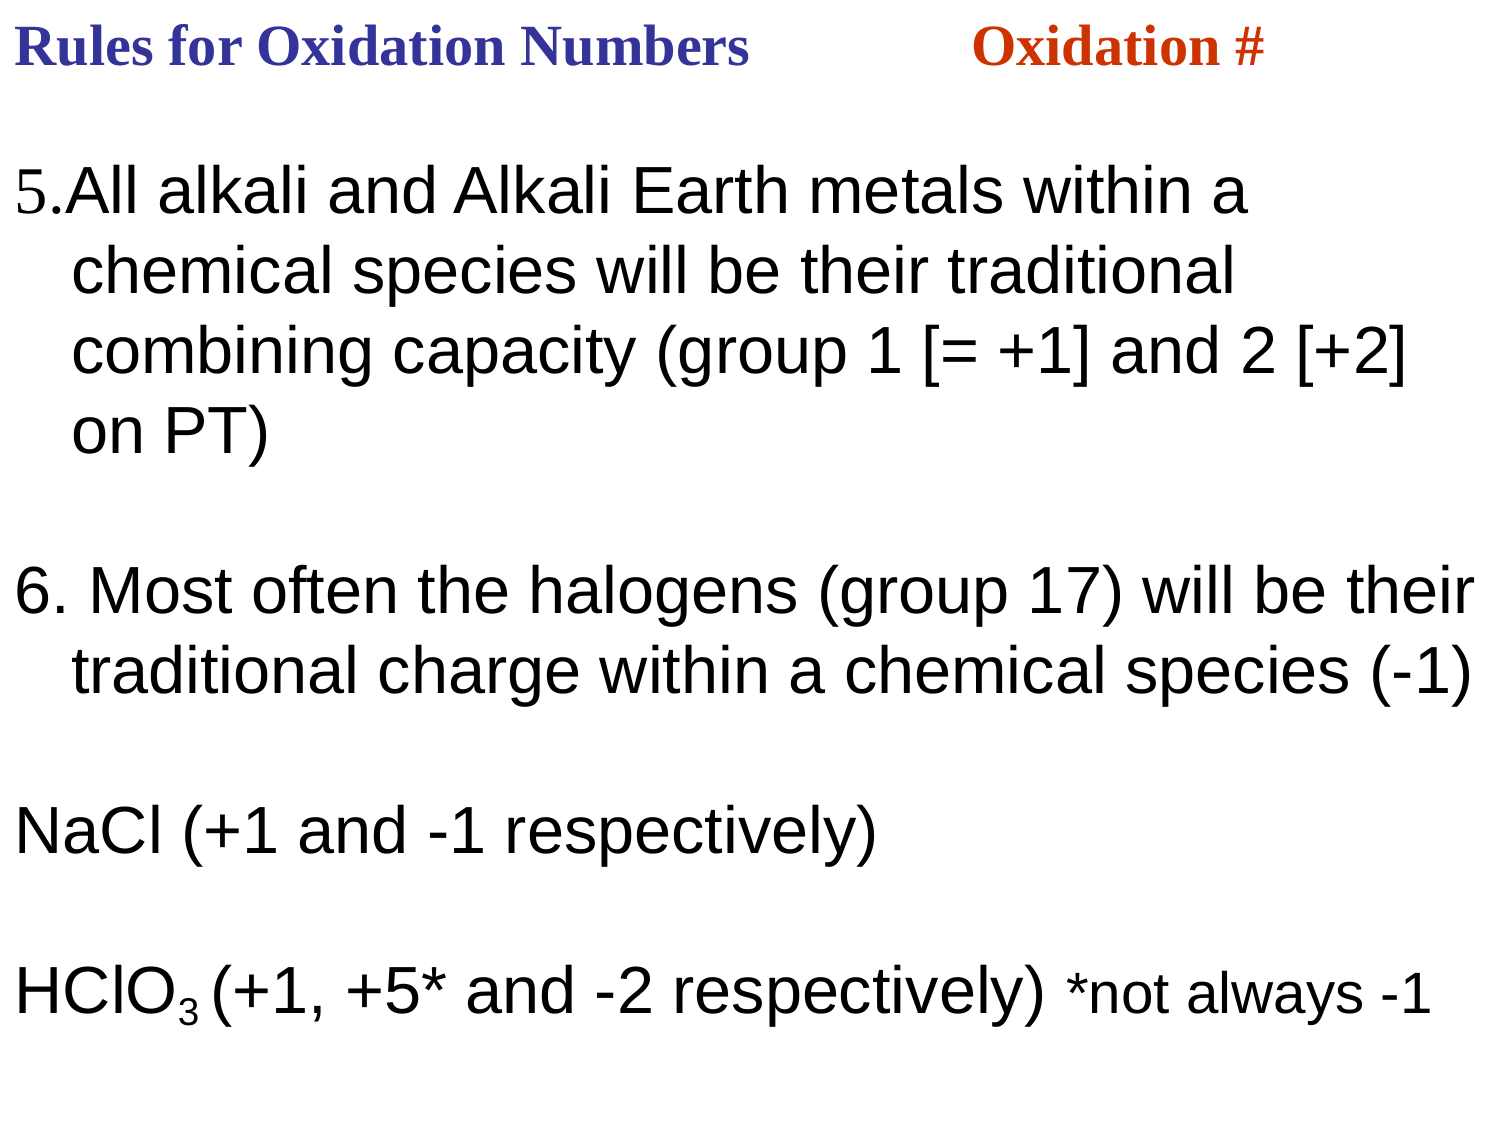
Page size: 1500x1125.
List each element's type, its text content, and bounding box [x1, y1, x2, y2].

text_box Rules for Oxidation Numbers Oxidation # 5.All alkali and Alkali Earth metals within a chemical species will be their traditional combining capacity (group 1 [= +1] and 2 [+2] on PT) 6. Most often the halogens (group 17) will be their traditional charge within a chemical species (-1) NaCl (+1 and -1 respectively) HClO3 (+1, +5* and -2 respectively) *not always -1 [0, 0, 1500, 1041]
